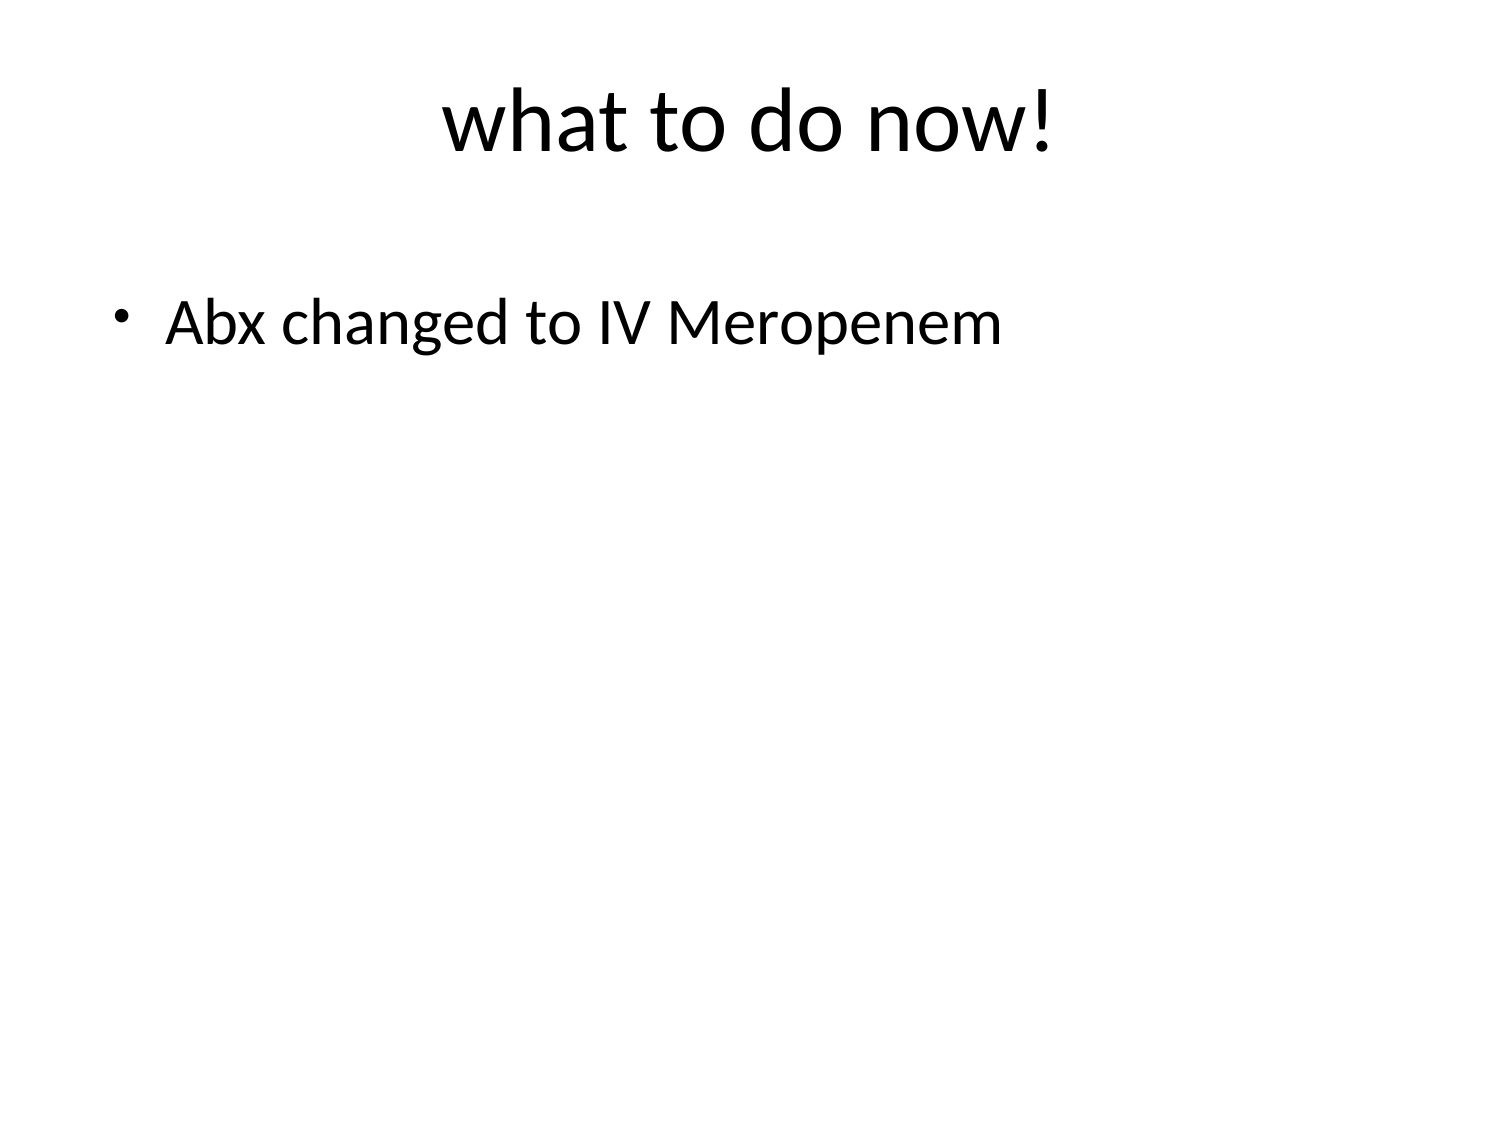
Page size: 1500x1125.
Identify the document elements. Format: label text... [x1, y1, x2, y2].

title what to do now! [75, 45, 1425, 233]
list Abx changed to IV Meropenem [75, 262, 1425, 1005]
